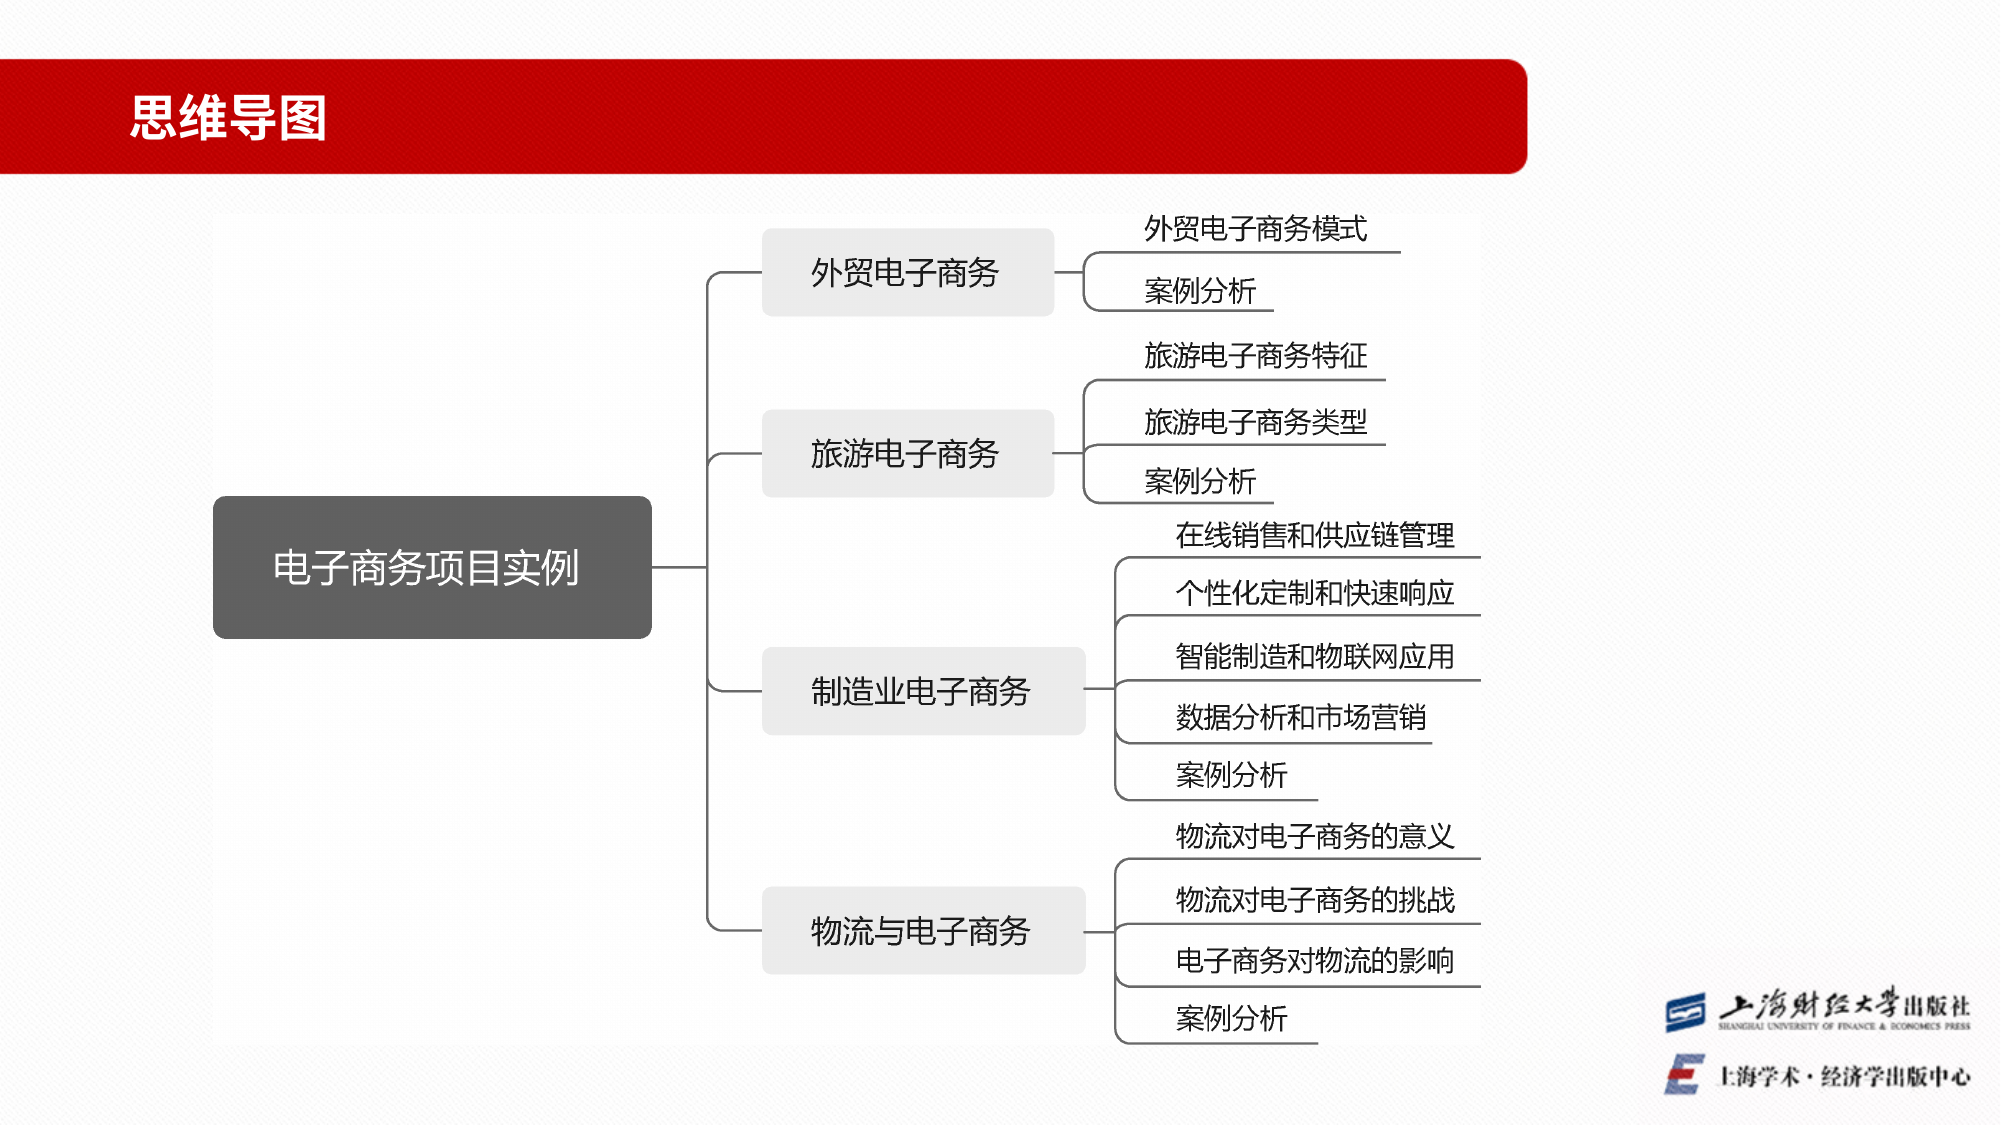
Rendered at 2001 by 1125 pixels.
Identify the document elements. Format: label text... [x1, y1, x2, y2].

text_box 思维导图 [113, 54, 1754, 178]
picture [0, 0, 2001, 1125]
